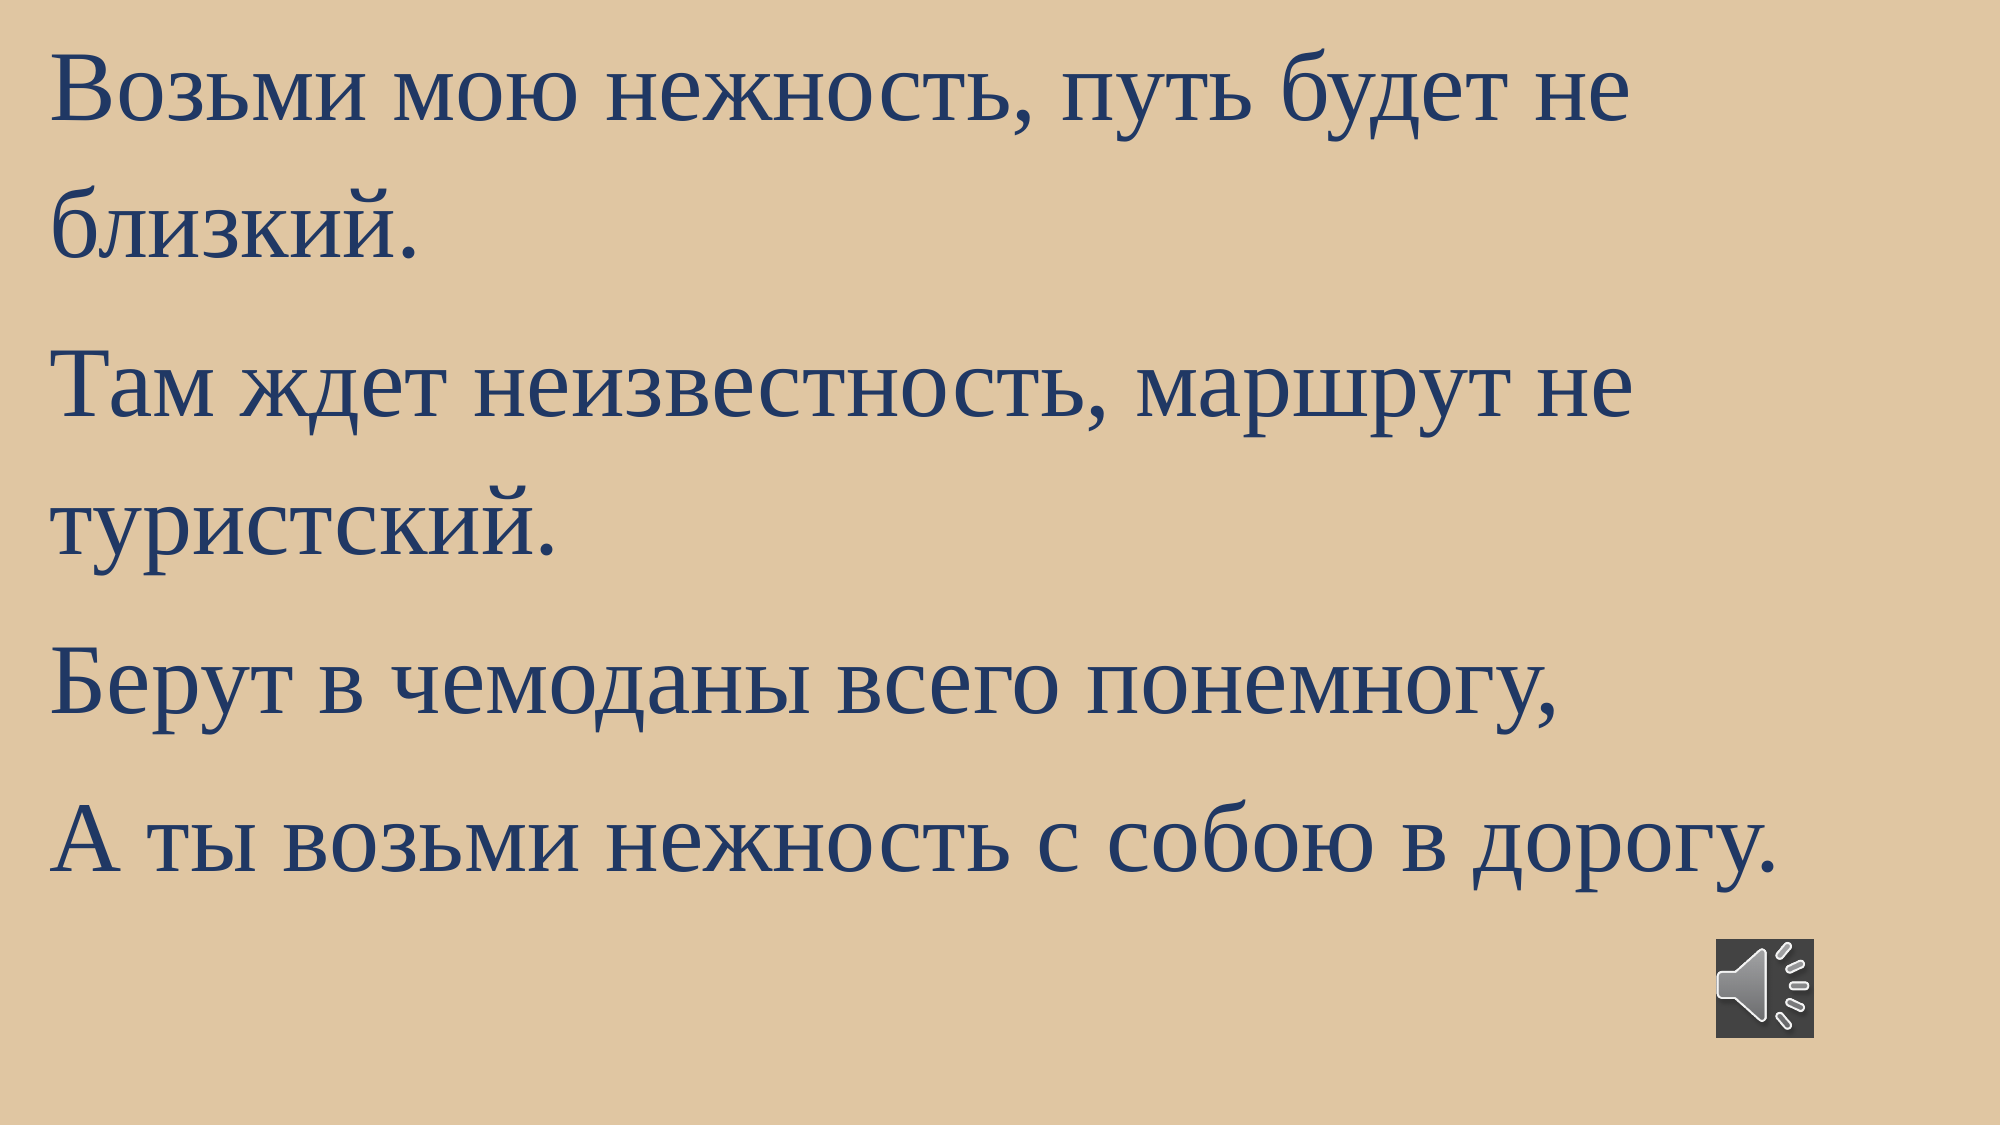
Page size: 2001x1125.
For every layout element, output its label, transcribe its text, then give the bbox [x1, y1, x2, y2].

text_box Возьми мою нежность, путь будет не близкий. Там ждет неизвестность, маршрут не туристский. Берут в чемоданы всего понемногу, А ты возьми нежность с собою в дорогу. [34, 0, 1922, 900]
picture [1715, 938, 1816, 1039]
